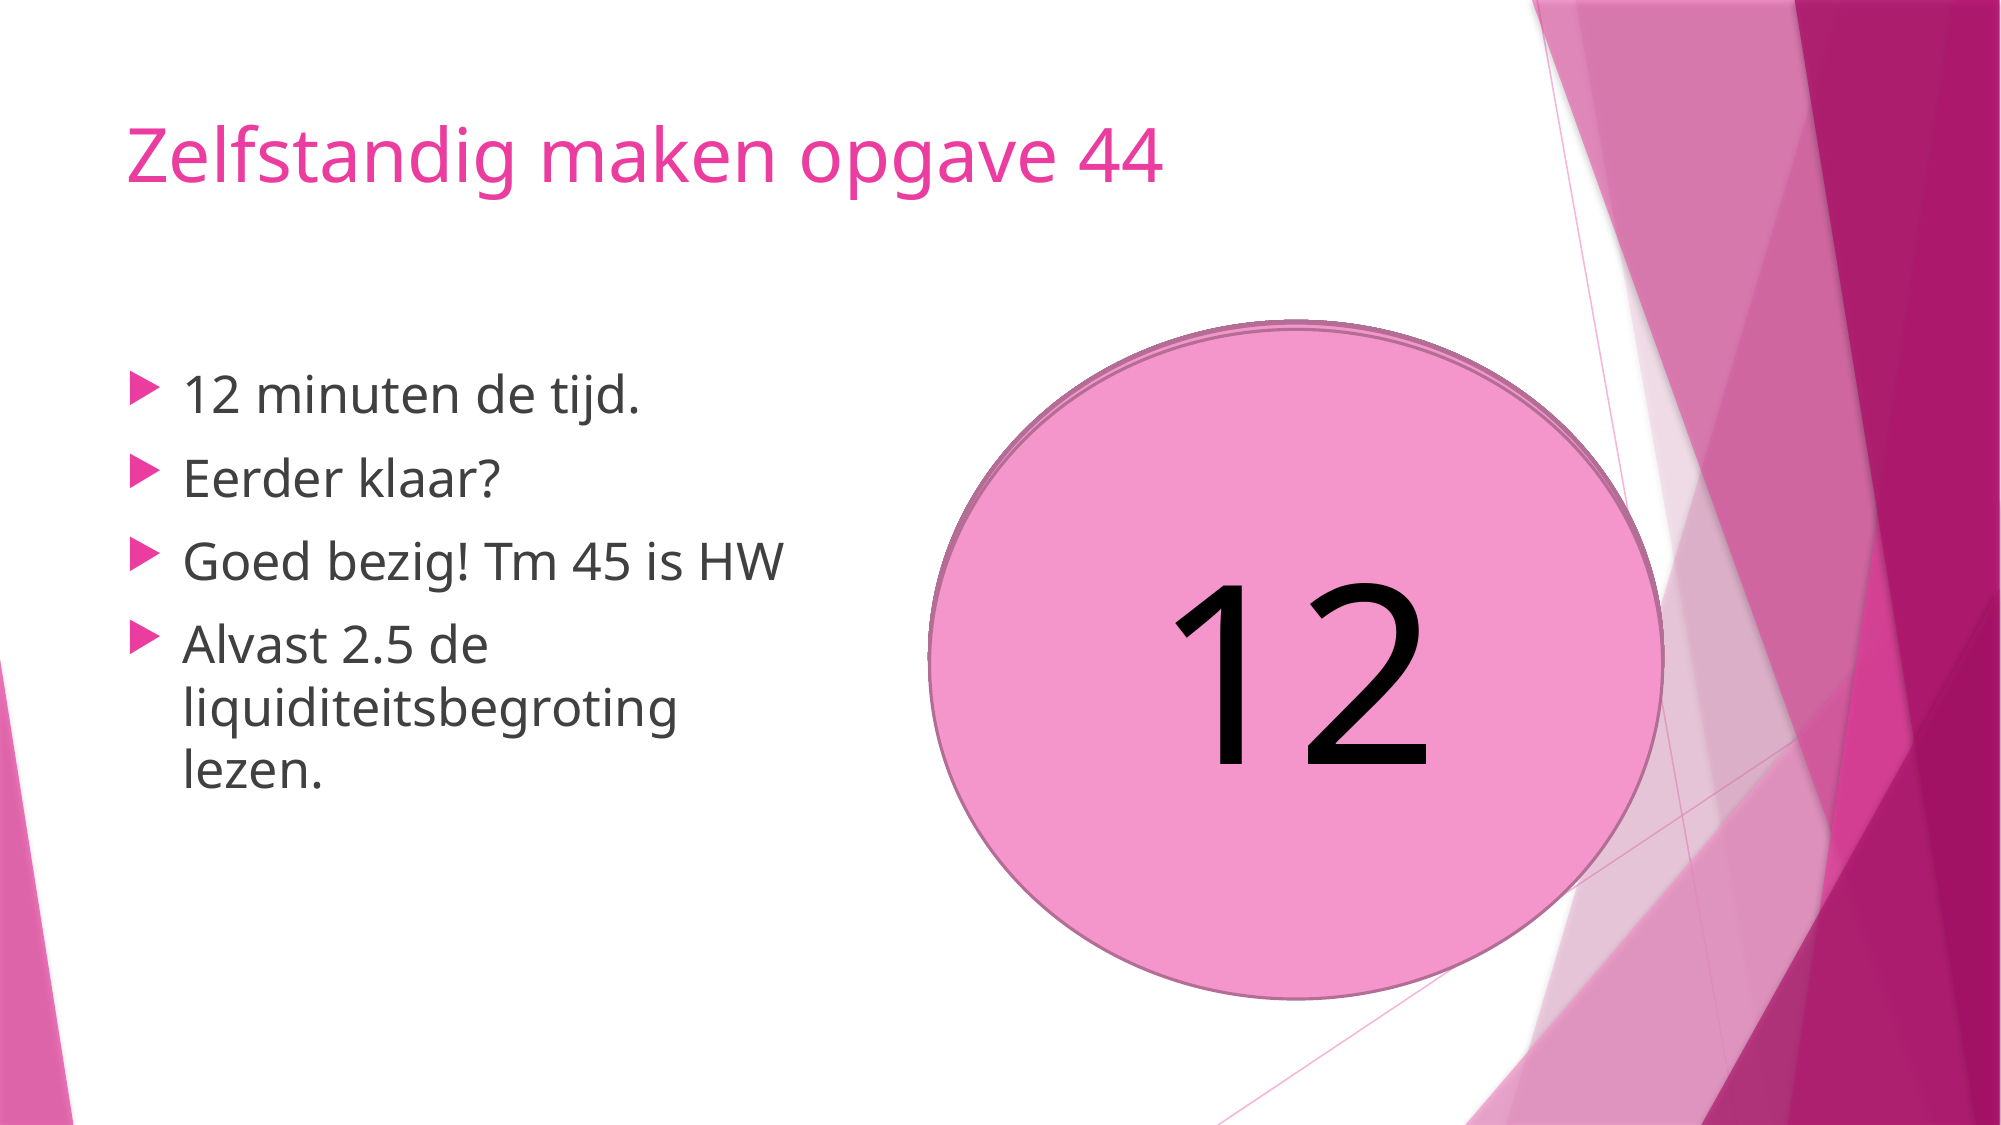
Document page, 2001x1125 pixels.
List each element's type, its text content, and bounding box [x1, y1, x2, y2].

text_box 11 [930, 321, 1662, 621]
list 12 minuten de tijd. Eerder klaar? Goed bezig! Tm 45 is HW Alvast 2.5 de liquiditeitsbegroting lezen. [111, 354, 831, 962]
text_box 12 [927, 327, 1665, 1001]
title Zelfstandig maken opgave 44 [111, 99, 1522, 317]
